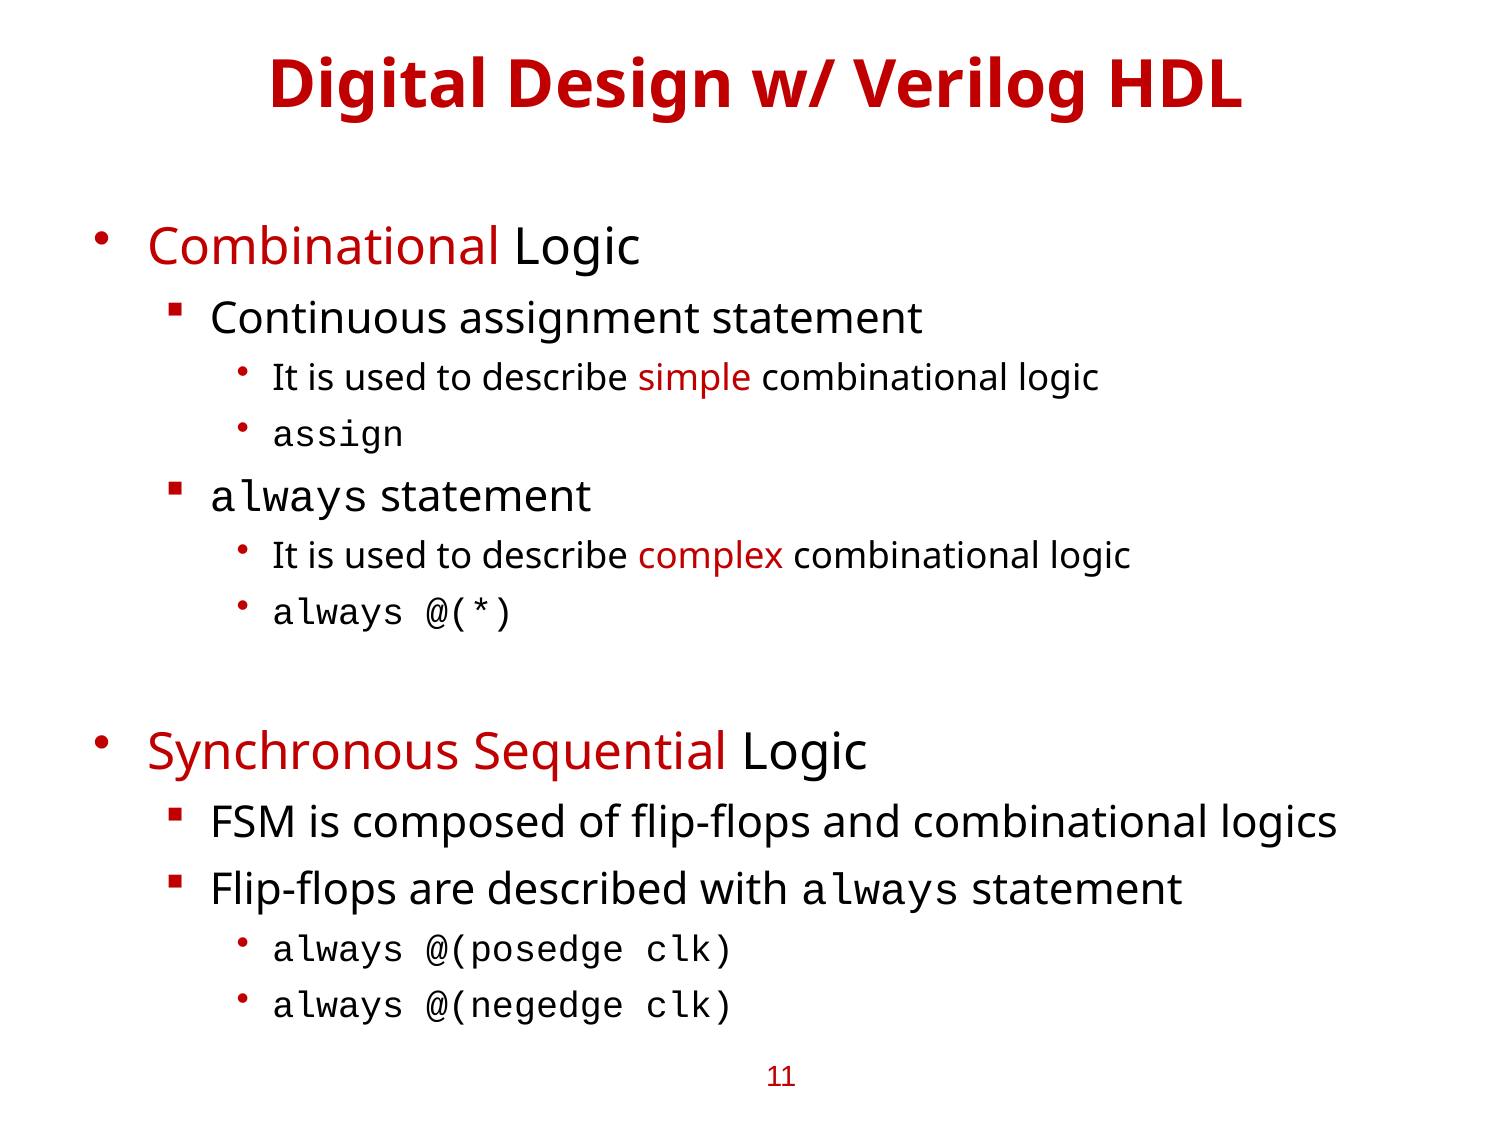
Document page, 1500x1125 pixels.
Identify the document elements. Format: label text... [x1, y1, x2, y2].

slide_number 11 [649, 1049, 913, 1125]
list Combinational Logic Continuous assignment statement It is used to describe simple combinational logic assign always statement It is used to describe complex combinational logic always @(*) Synchronous Sequential Logic FSM is composed of flip-flops and combinational logics Flip-flops are described with always statement always @(posedge clk) always @(negedge clk) [78, 199, 1430, 1038]
title Digital Design w/ Verilog HDL [124, 12, 1388, 151]
